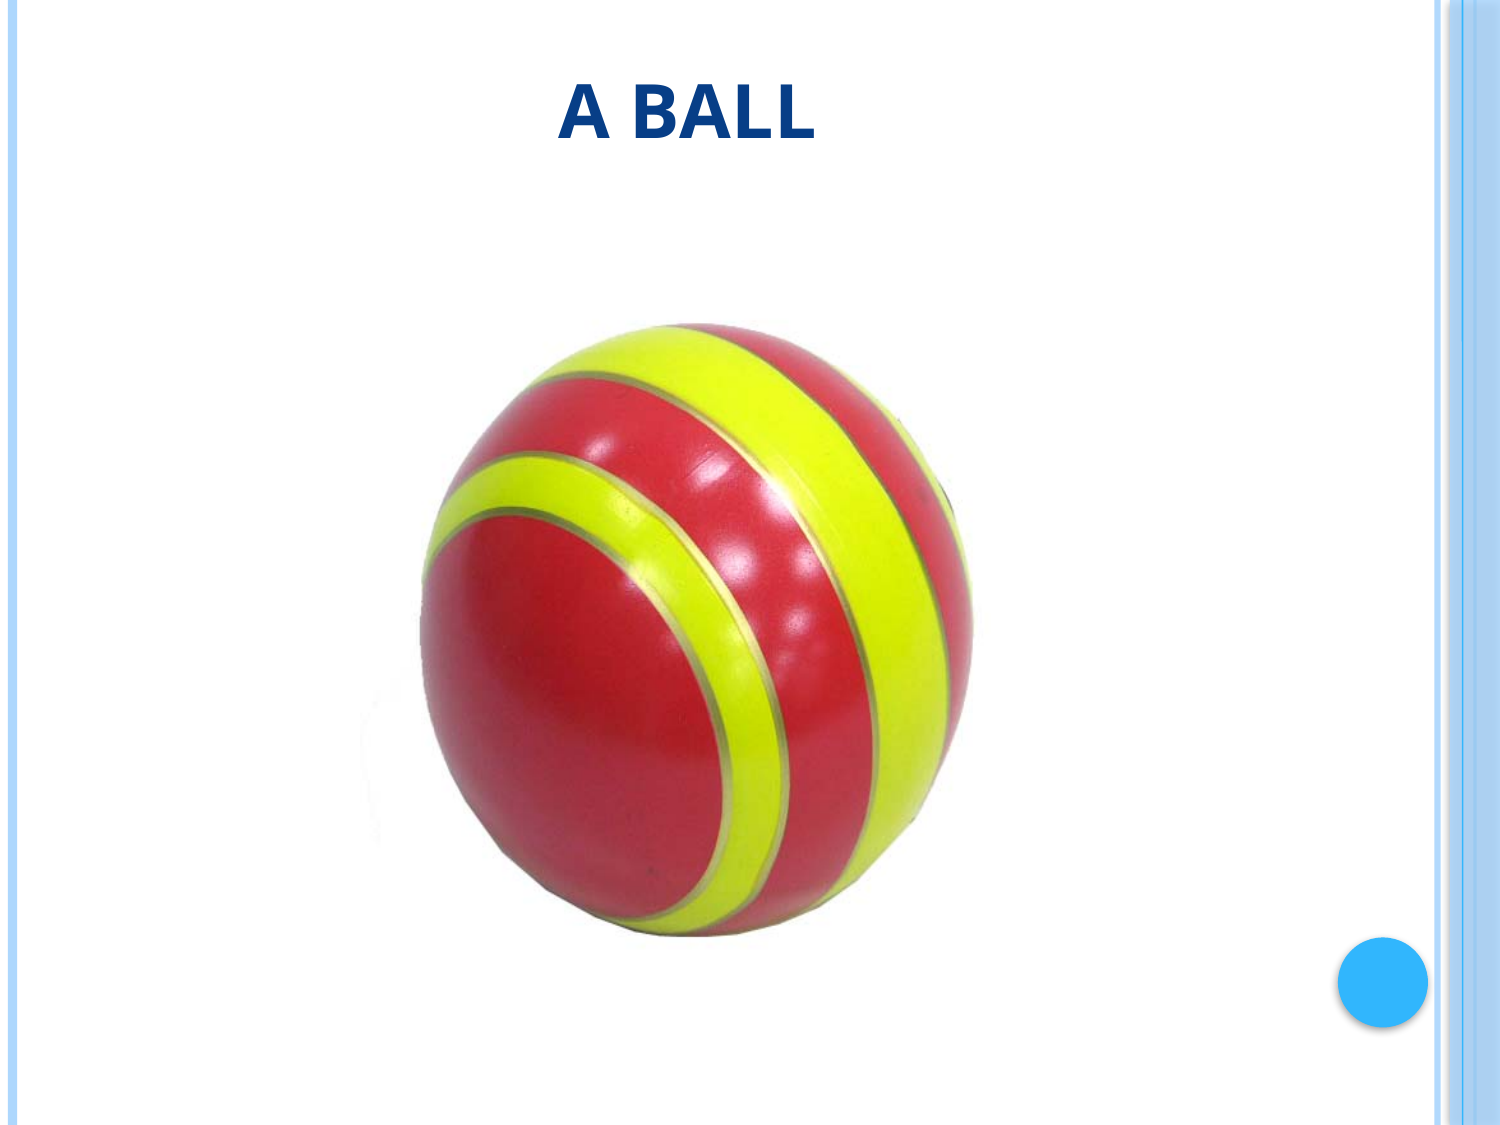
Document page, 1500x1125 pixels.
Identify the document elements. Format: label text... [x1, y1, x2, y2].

title a ball [75, 45, 1300, 161]
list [359, 231, 1052, 1031]
